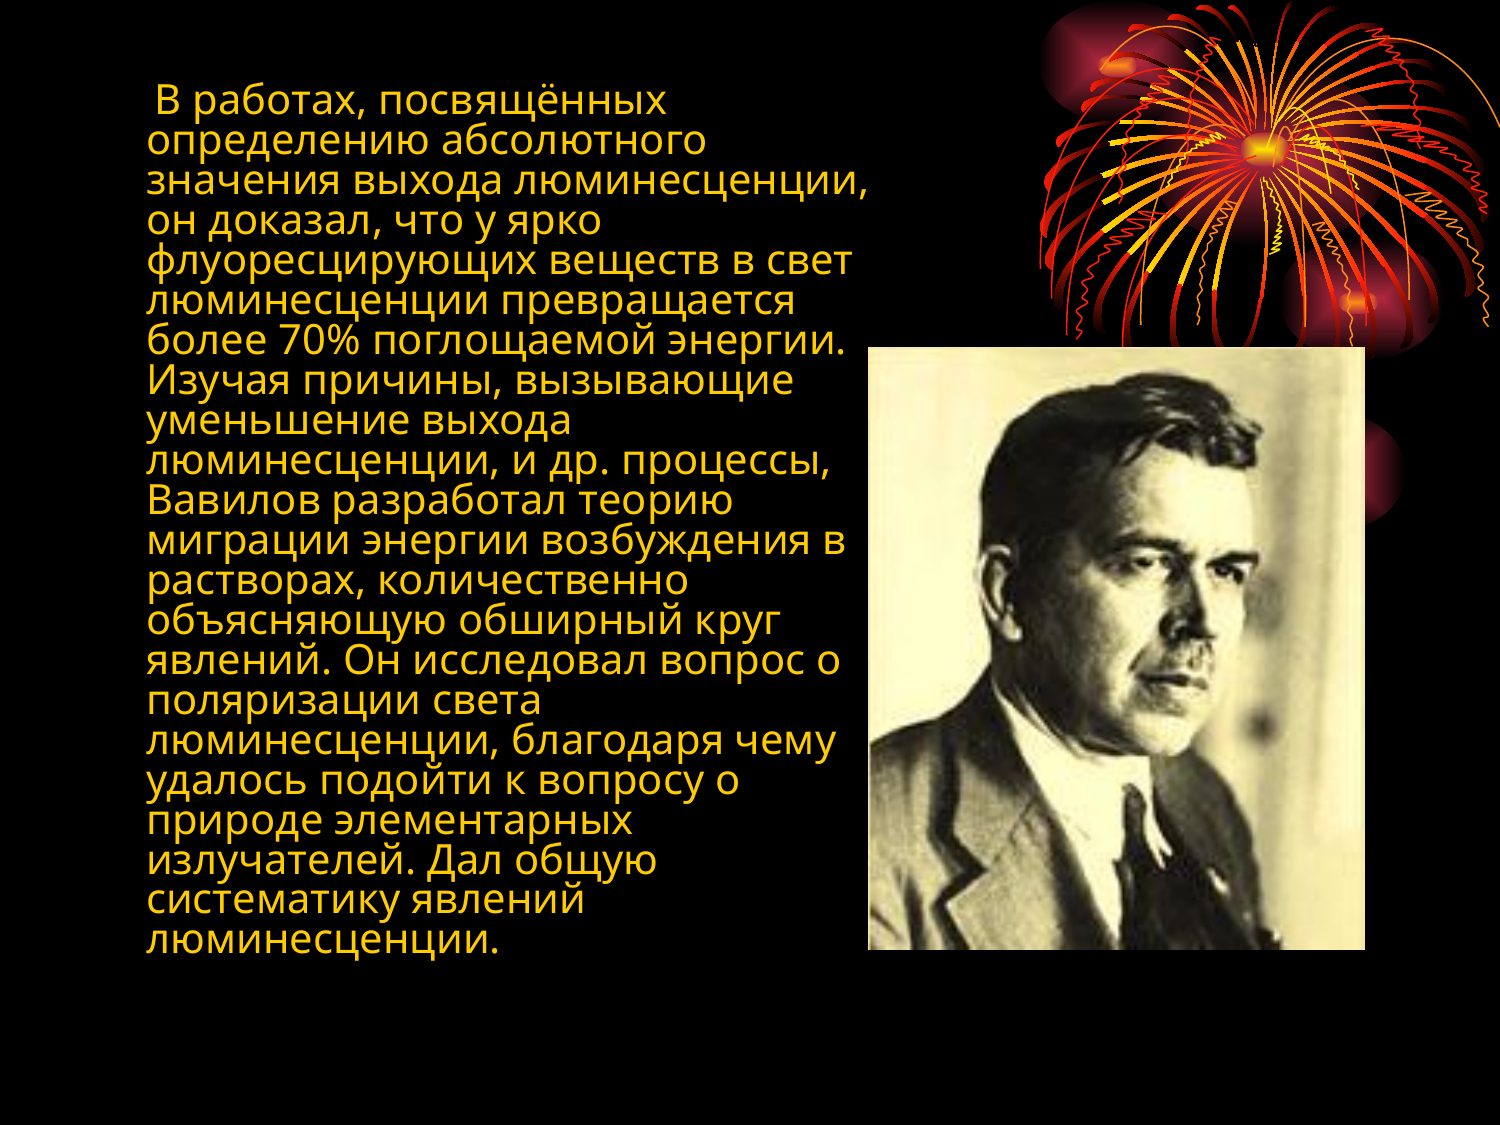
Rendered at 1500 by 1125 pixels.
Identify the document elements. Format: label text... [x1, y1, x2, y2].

list В работах, посвящённых определению абсолютного значения выхода люминесценции, он доказал, что у ярко флуоресцирующих веществ в свет люминесценции превращается более 70% поглощаемой энергии. Изучая причины, вызывающие уменьшение выхода люминесценции, и др. процессы, Вавилов разработал теорию миграции энергии возбуждения в растворах, количественно объясняющую обширный круг явлений. Он исследовал вопрос о поляризации света люминесценции, благодаря чему удалось подойти к вопросу о природе элементарных излучателей. Дал общую систематику явлений люминесценции. [74, 74, 901, 944]
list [867, 347, 1365, 950]
